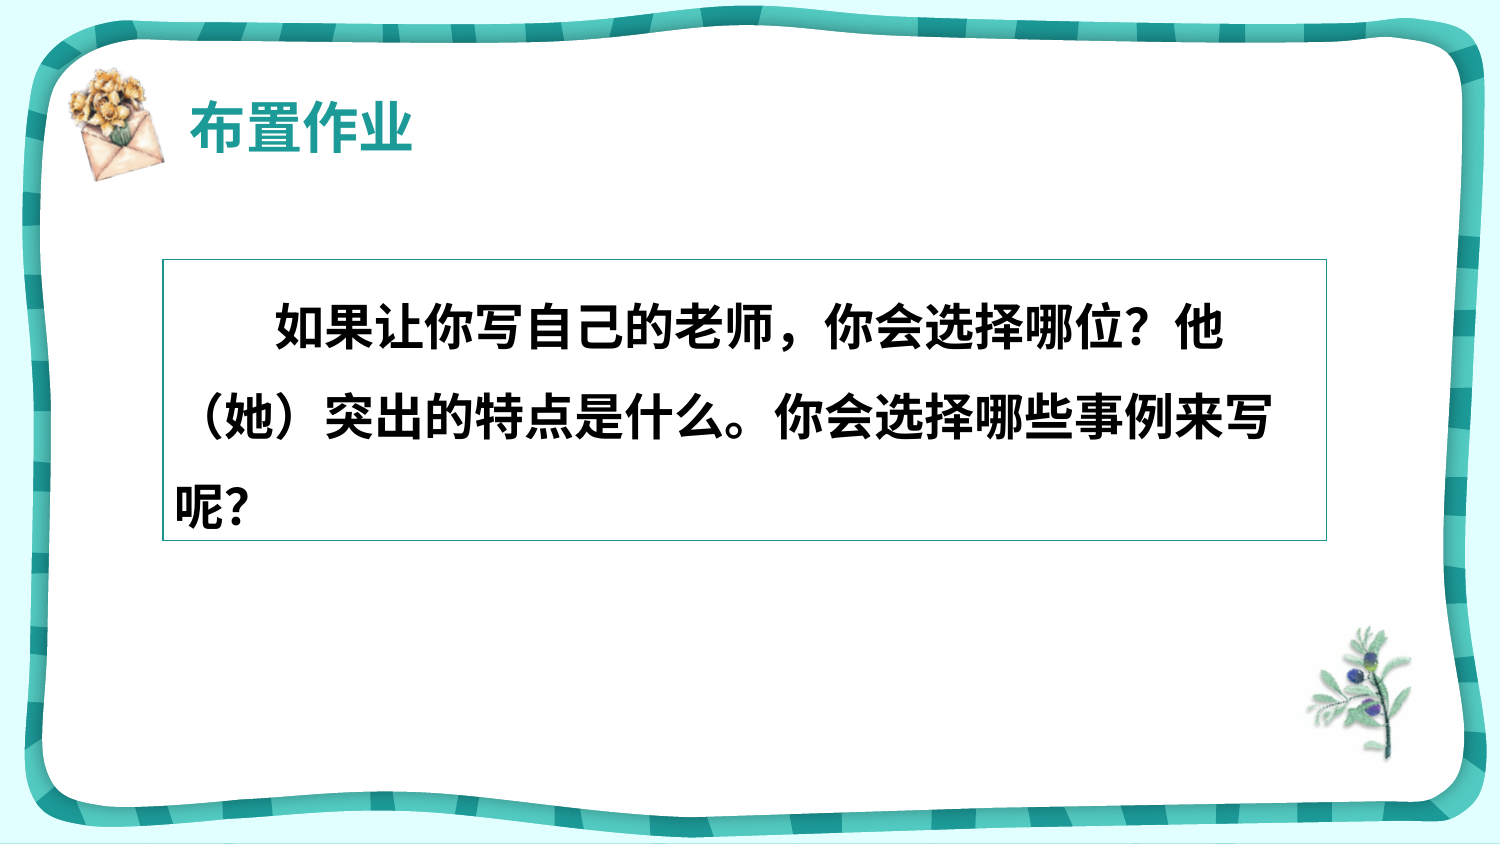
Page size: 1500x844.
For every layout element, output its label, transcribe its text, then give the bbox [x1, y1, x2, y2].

text_box 如果让你写自己的老师，你会选择哪位？他（她）突出的特点是什么。你会选择哪些事例来写呢？ [162, 259, 1327, 541]
text_box 布置作业 [172, 86, 443, 166]
picture [1269, 602, 1457, 790]
picture [31, 15, 172, 188]
